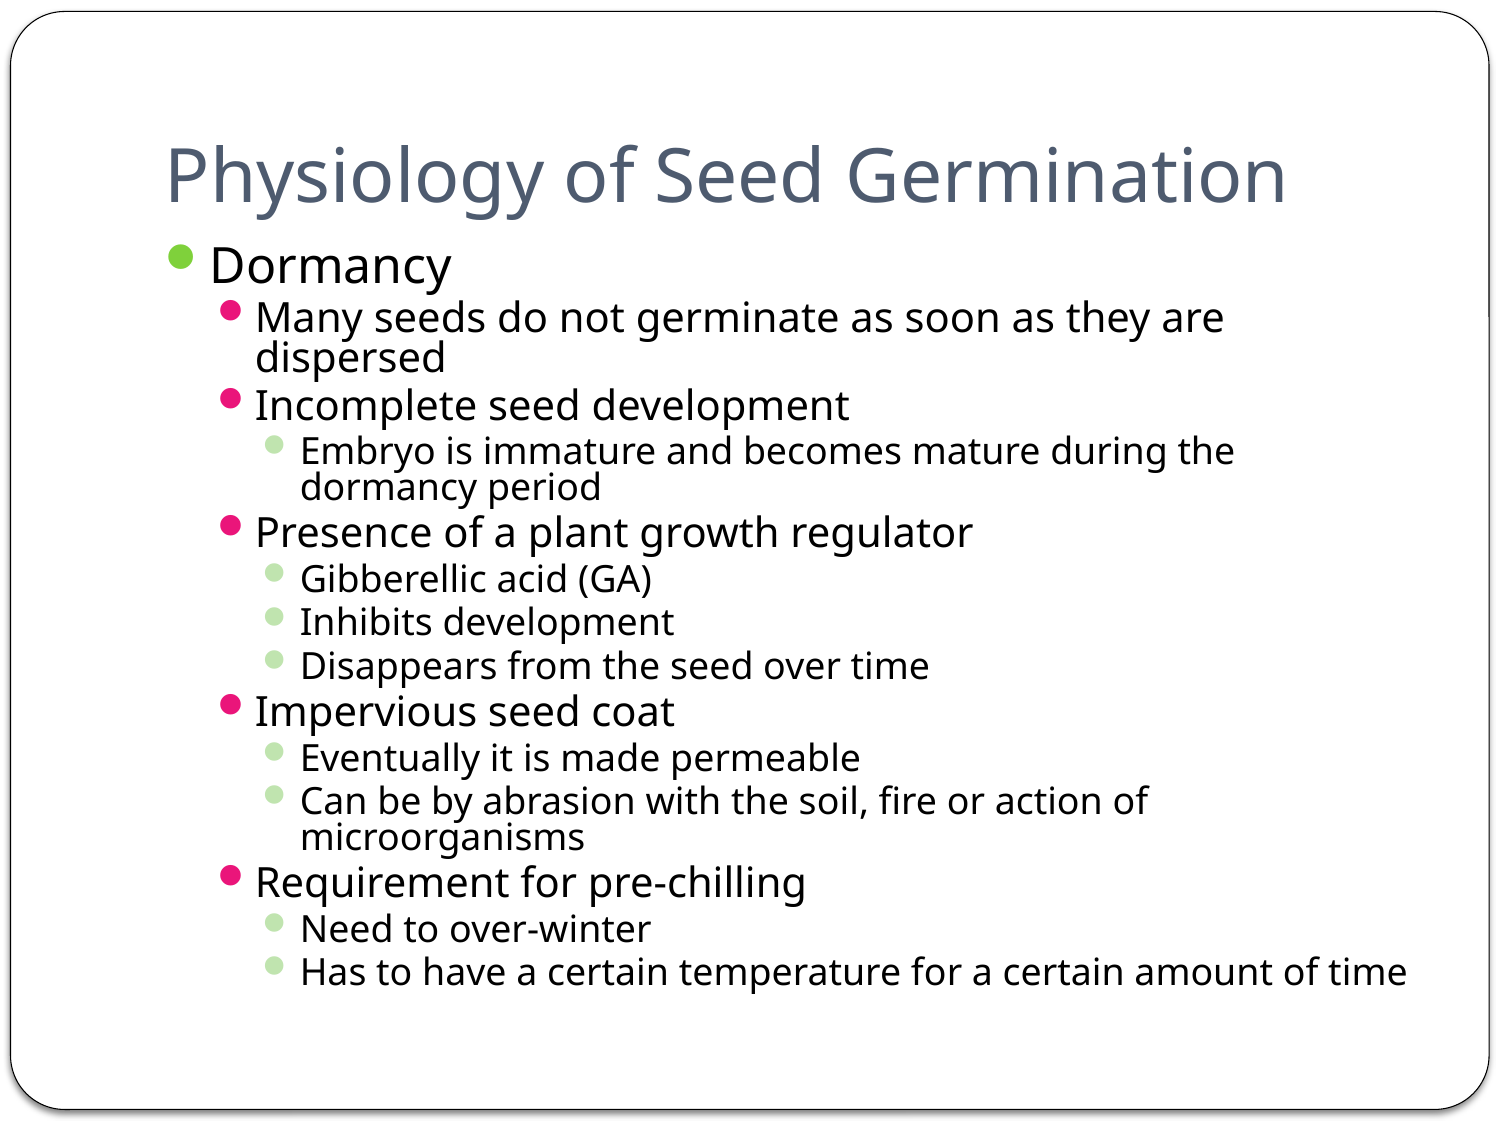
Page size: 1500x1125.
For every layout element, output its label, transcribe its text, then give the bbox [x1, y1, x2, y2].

title Physiology of Seed Germination [150, 45, 1425, 233]
list Dormancy Many seeds do not germinate as soon as they are dispersed Incomplete seed development Embryo is immature and becomes mature during the dormancy period Presence of a plant growth regulator Gibberellic acid (GA) Inhibits development Disappears from the seed over time Impervious seed coat Eventually it is made permeable Can be by abrasion with the soil, fire or action of microorganisms Requirement for pre-chilling Need to over-winter Has to have a certain temperature for a certain amount of time [150, 237, 1425, 988]
